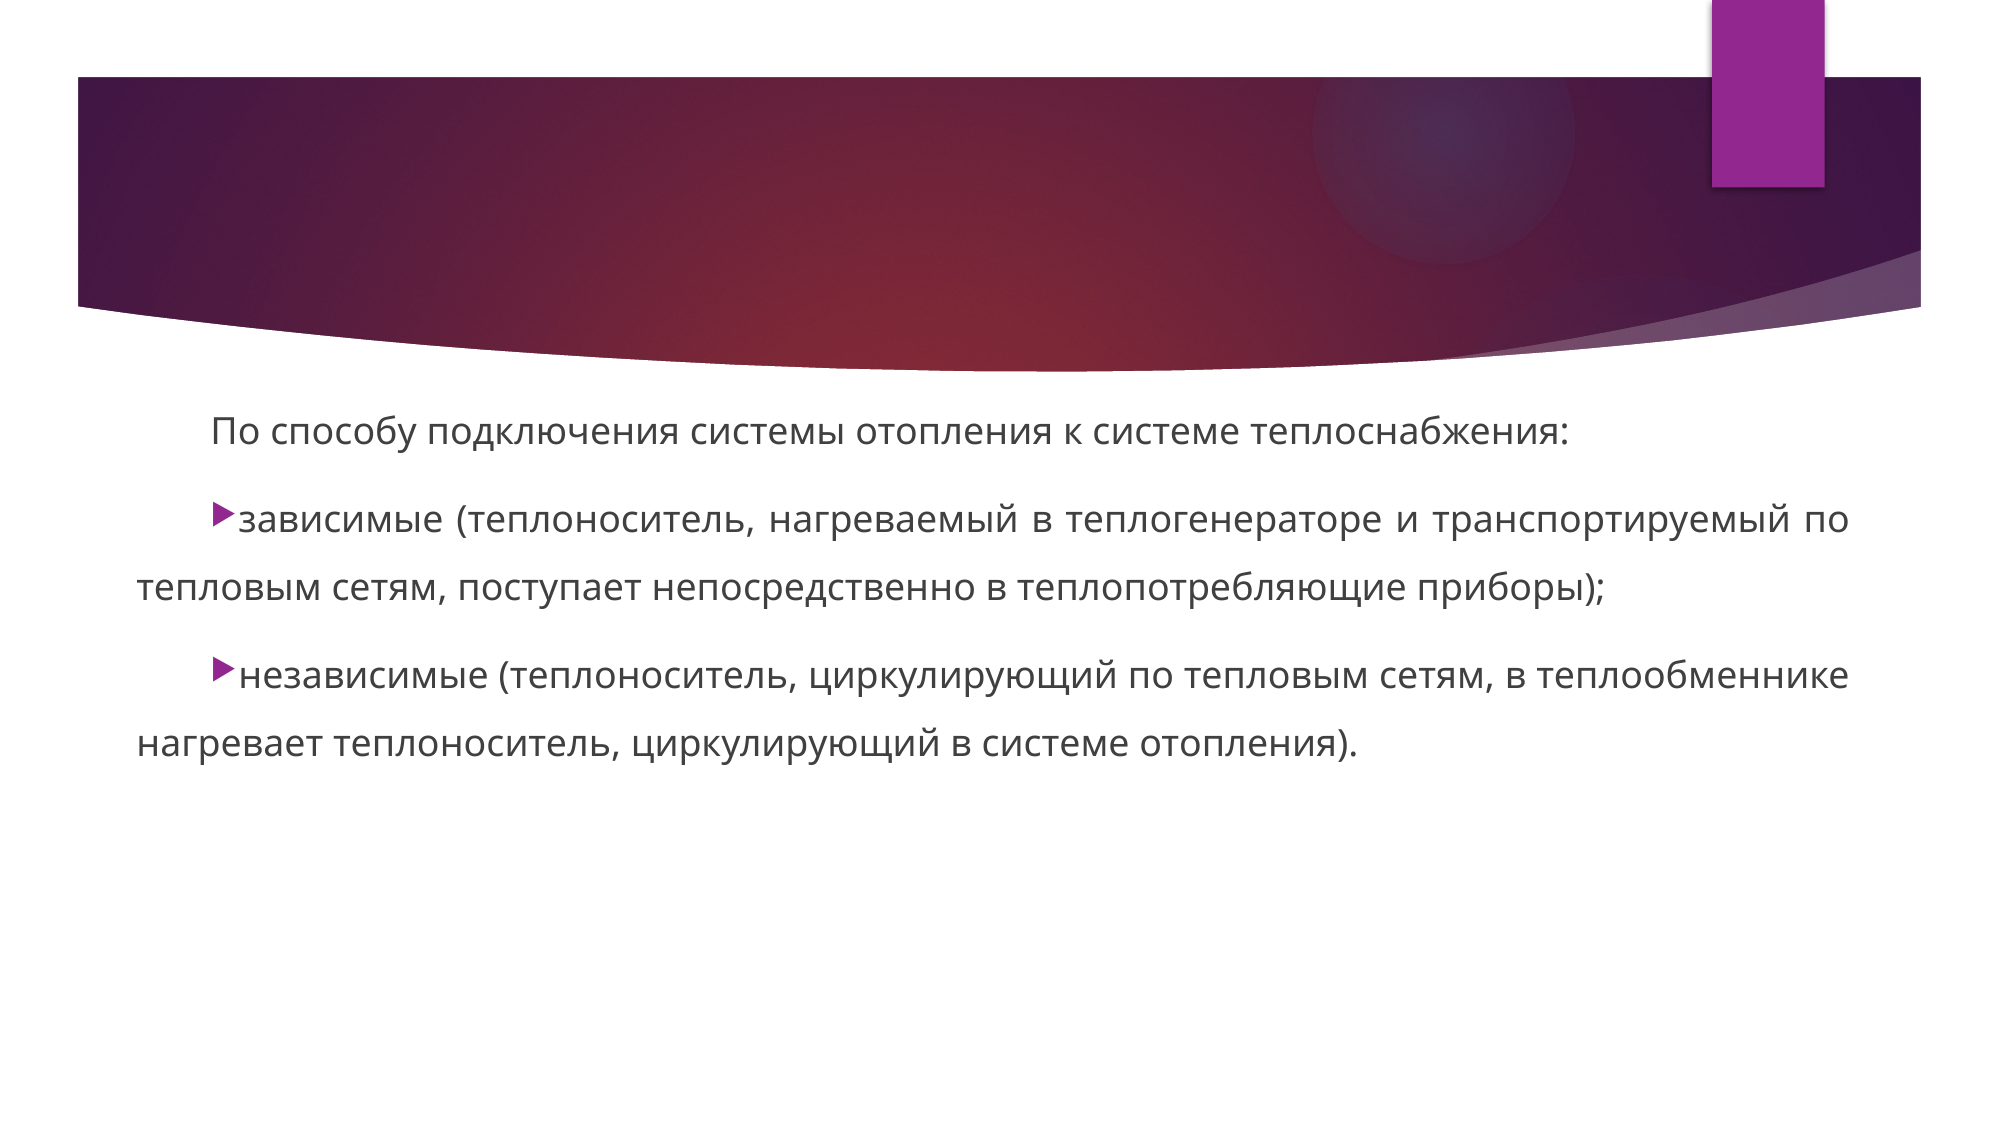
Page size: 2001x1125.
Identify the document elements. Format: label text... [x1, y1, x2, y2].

list По способу подключения системы отопления к системе теплоснабжения: зависимые (теплоноситель, нагреваемый в теплогенераторе и транспортируемый по тепловым сетям, поступает непосредственно в теплопотребляющие приборы); независимые (теплоноситель, циркулирующий по тепловым сетям, в теплообменнике нагревает теплоноситель, циркулирующий в системе отопления). [121, 377, 1866, 938]
